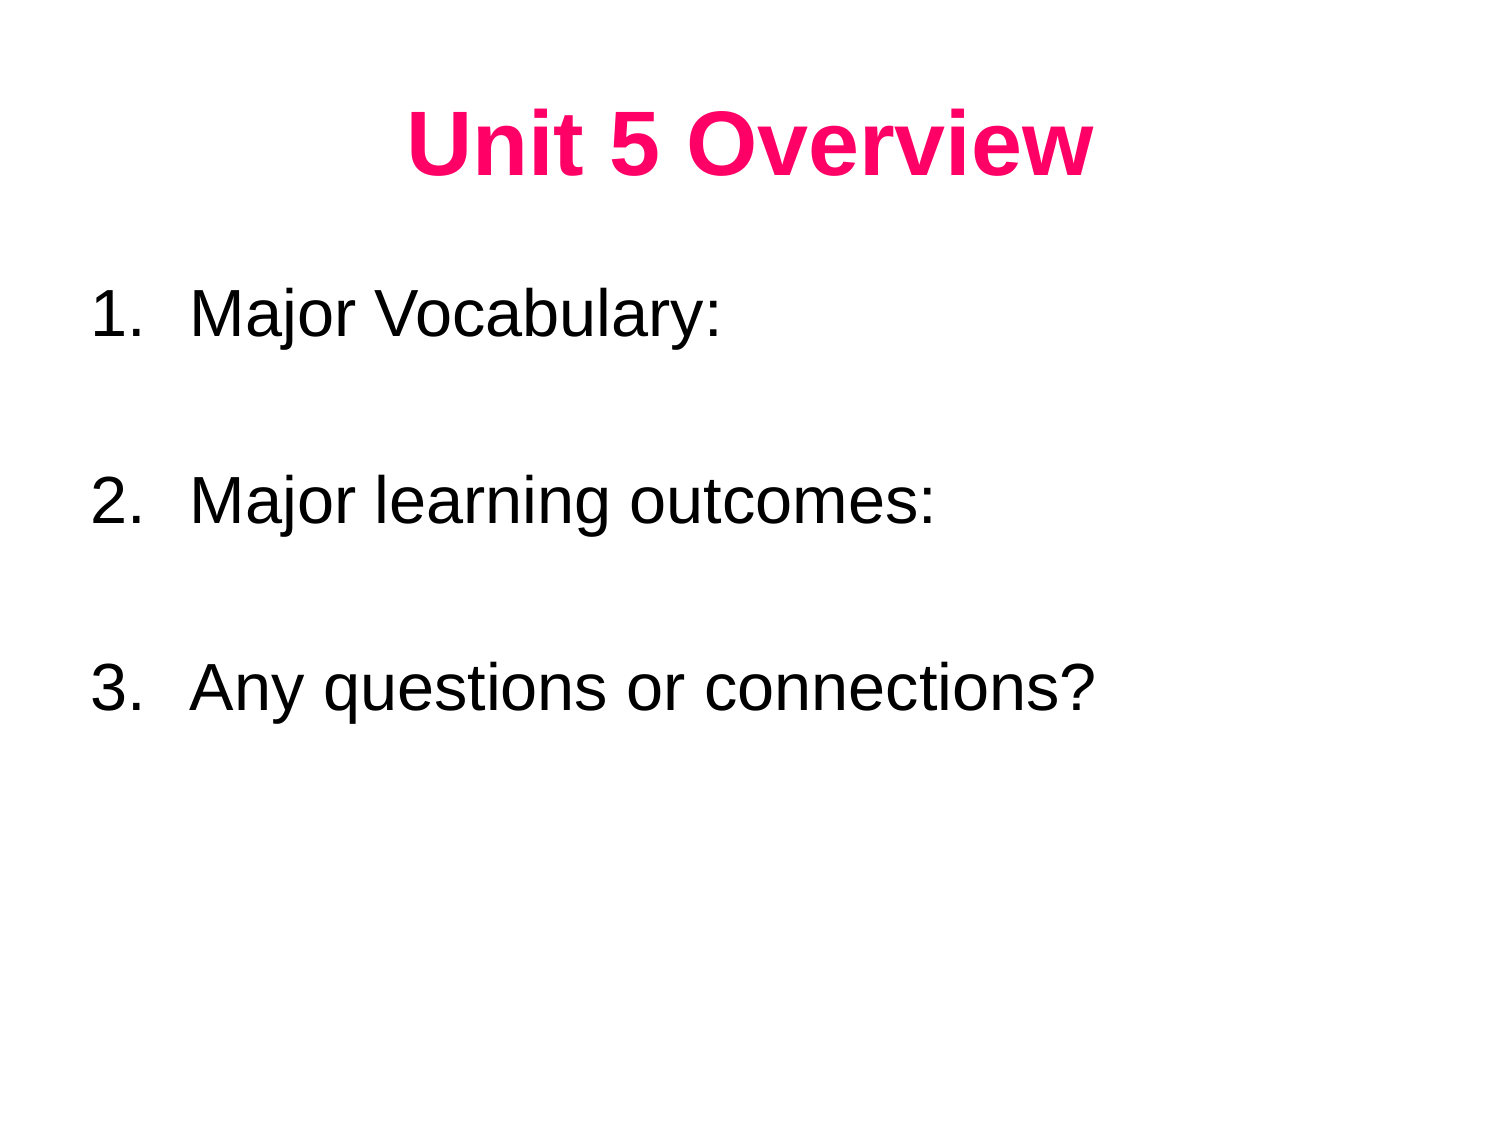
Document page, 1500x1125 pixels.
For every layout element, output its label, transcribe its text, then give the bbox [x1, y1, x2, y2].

list Major Vocabulary: Major learning outcomes: Any questions or connections? [74, 262, 1426, 1006]
title Unit 5 Overview [74, 44, 1426, 233]
